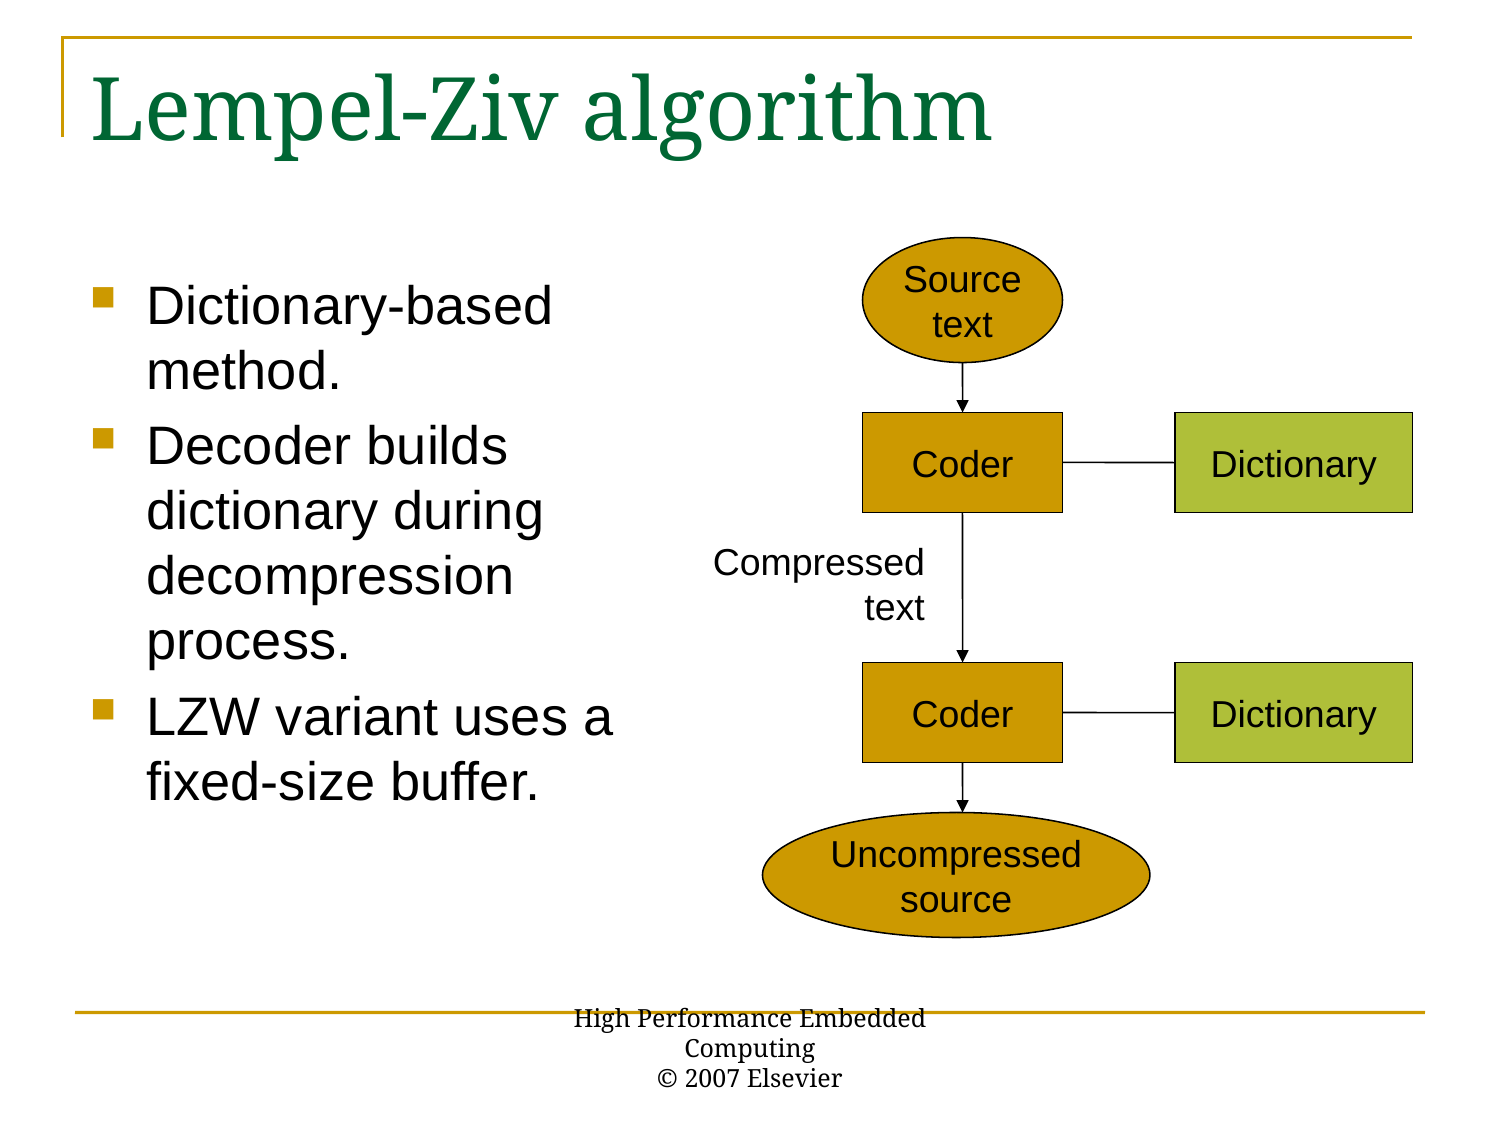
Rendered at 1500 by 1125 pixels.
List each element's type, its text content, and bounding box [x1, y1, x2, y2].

list Dictionary-based method. Decoder builds dictionary during decompression process. LZW variant uses a fixed-size buffer. [75, 262, 738, 1006]
text_box Dictionary [1174, 412, 1413, 513]
text_box Compressed text [697, 530, 940, 636]
text_box [956, 512, 969, 663]
title Lempel-Ziv algorithm [75, 45, 1425, 233]
text_box [956, 762, 969, 813]
footer High Performance Embedded Computing © 2007 Elsevier [512, 1025, 988, 1100]
text_box Coder [862, 412, 1063, 513]
text_box Source text [862, 237, 1063, 363]
text_box [956, 362, 969, 413]
text_box Uncompressed source [762, 812, 1150, 938]
text_box Dictionary [1174, 662, 1413, 763]
text_box Coder [862, 662, 1063, 763]
